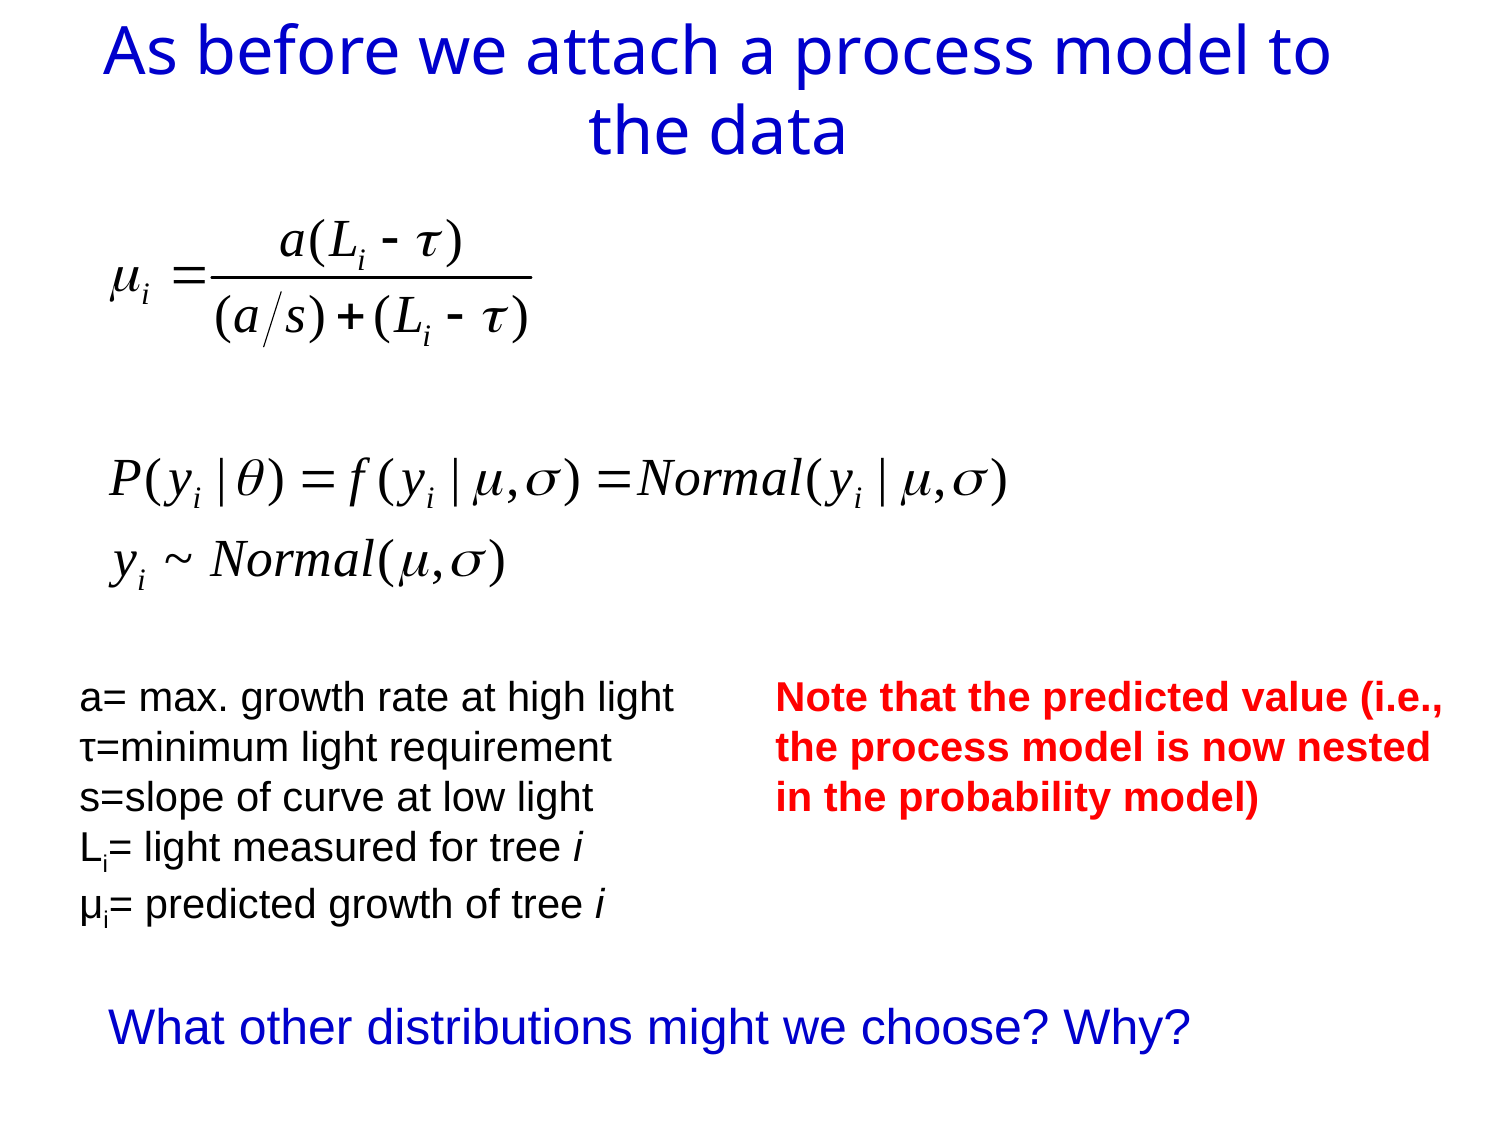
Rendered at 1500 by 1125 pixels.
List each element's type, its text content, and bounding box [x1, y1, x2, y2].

text_box Note that the predicted value (i.e., the process model is now nested in the probability model) [760, 662, 1459, 828]
text_box a= max. growth rate at high light τ=minimum light requirement s=slope of curve at low light Li= light measured for tree i μi= predicted growth of tree i [64, 662, 690, 991]
text_box What other distributions might we choose? Why? [93, 987, 1207, 1063]
title As before we attach a process model to the data [86, 56, 1351, 176]
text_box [99, 206, 1017, 601]
